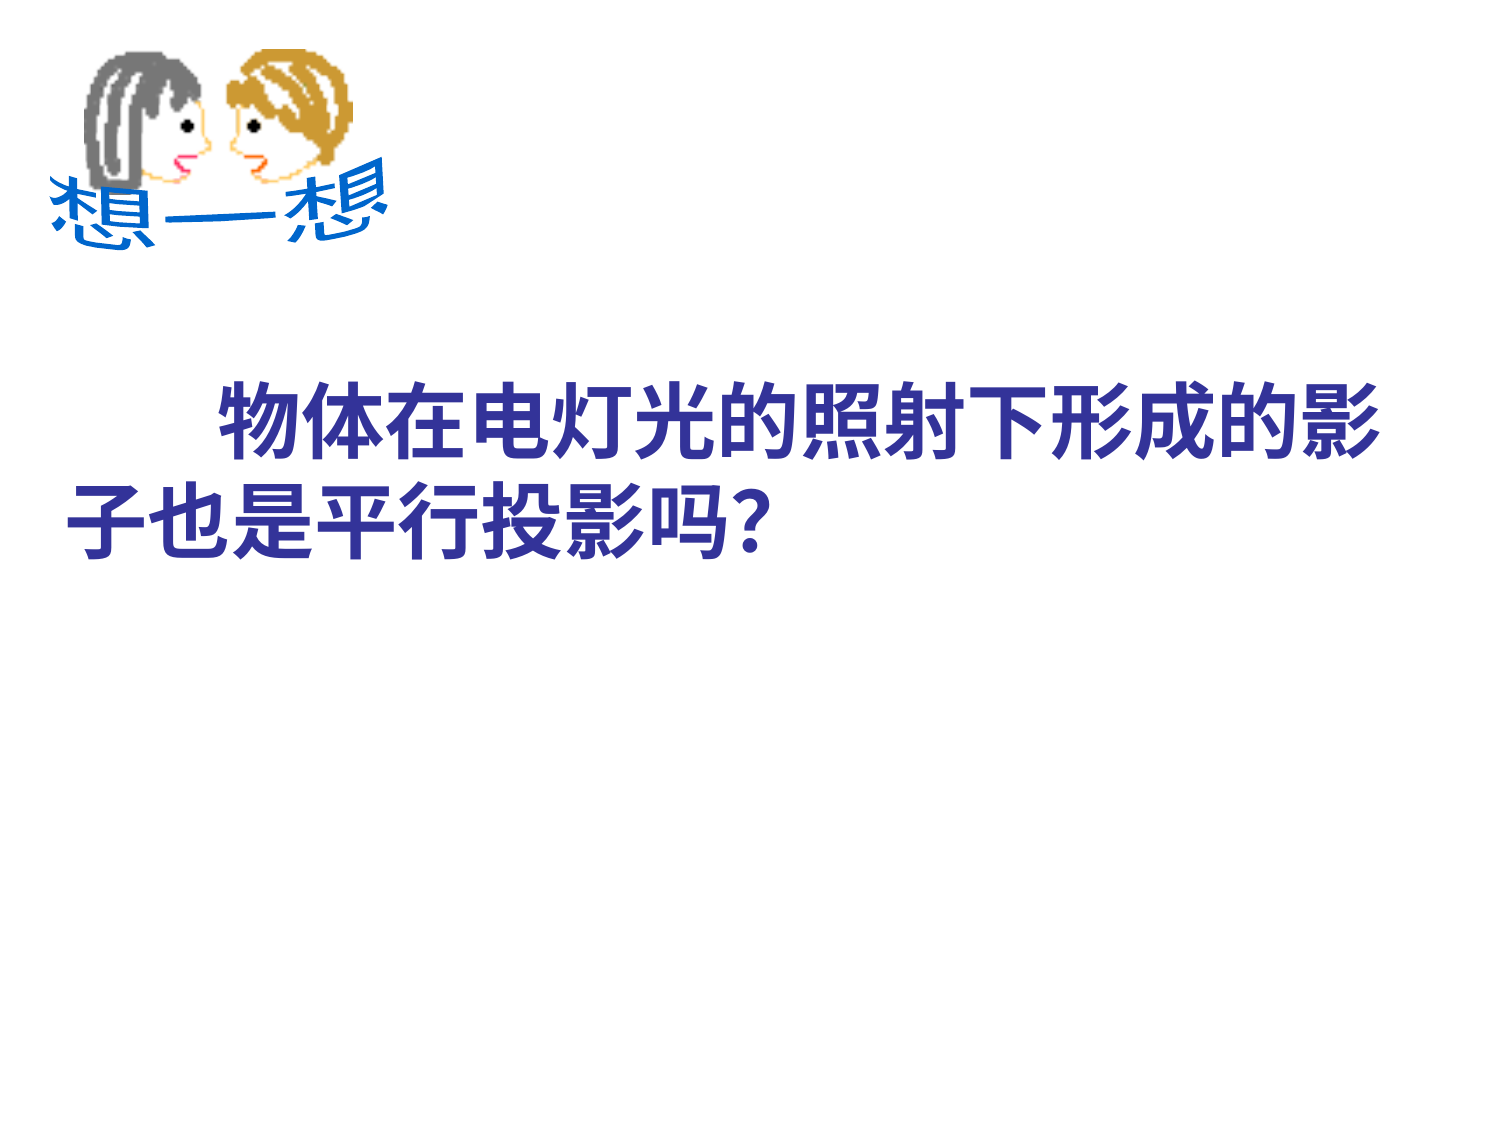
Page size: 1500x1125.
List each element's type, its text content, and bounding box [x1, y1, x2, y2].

title 物体在电灯光的照射下形成的影子也是平行投影吗？ [49, 274, 1401, 463]
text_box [49, 49, 388, 251]
